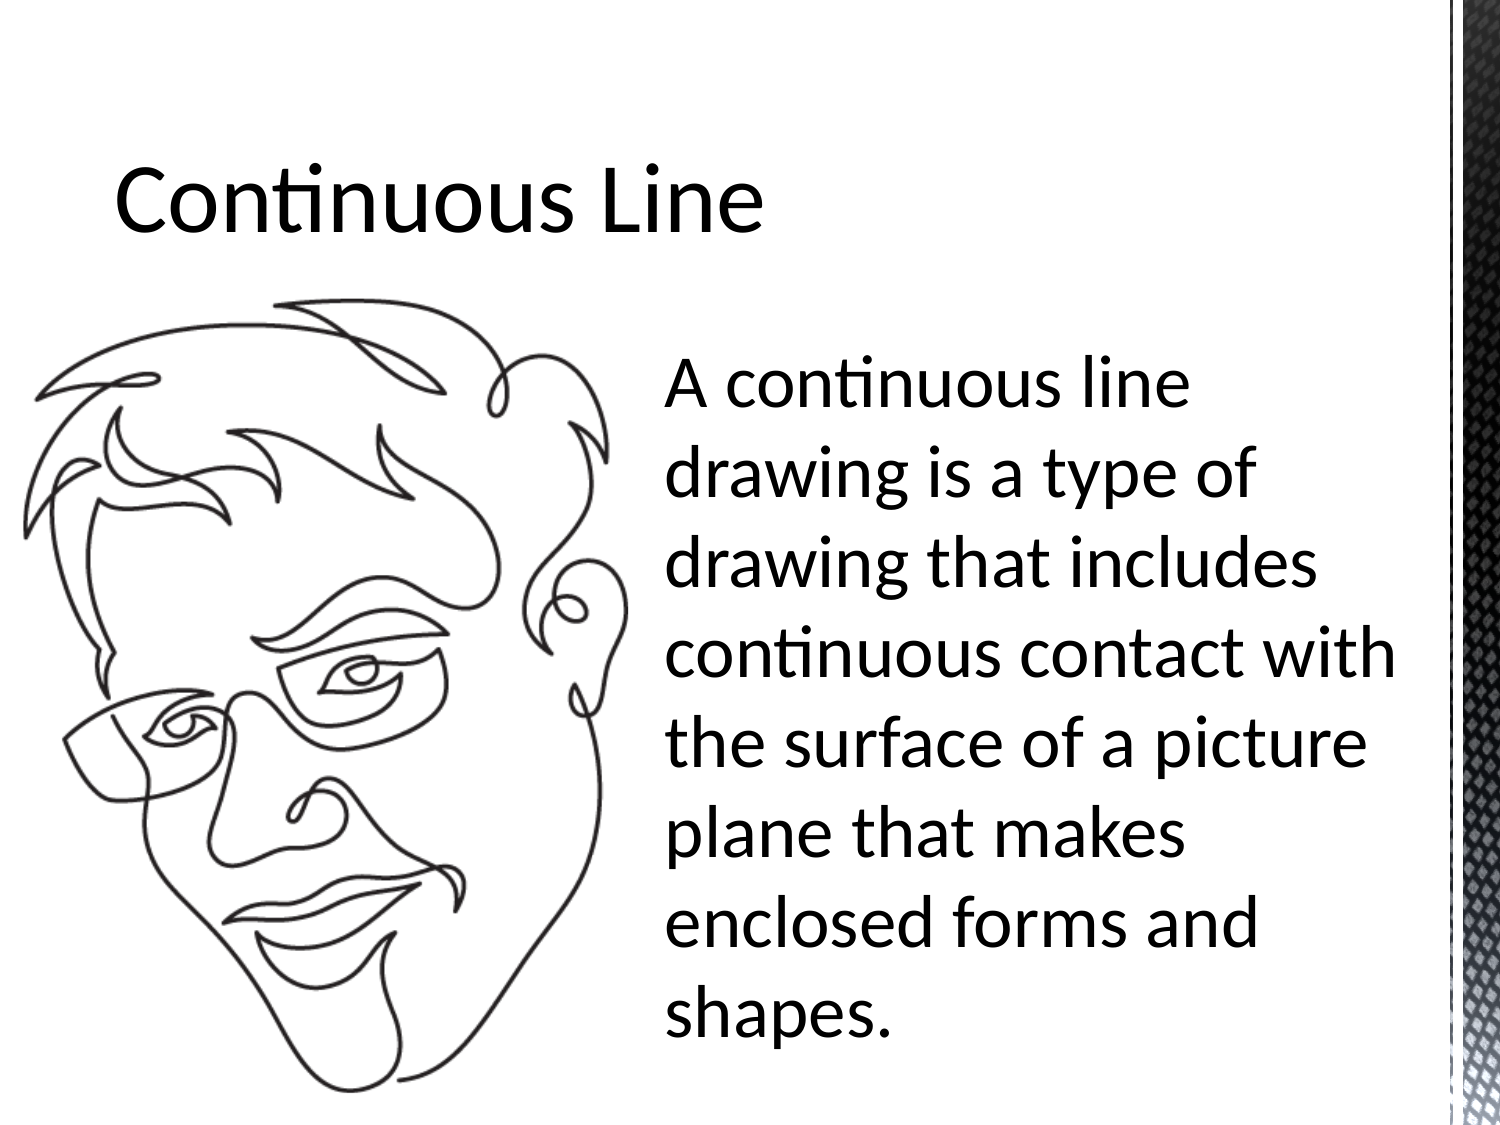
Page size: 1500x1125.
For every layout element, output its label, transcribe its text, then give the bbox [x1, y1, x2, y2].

text_box A continuous line drawing is a type of drawing that includes continuous contact with the surface of a picture plane that makes enclosed forms and shapes. [650, 324, 1450, 1060]
picture [13, 283, 638, 1109]
text_box Continuous Line [99, 125, 988, 260]
picture [1447, 0, 1500, 1125]
